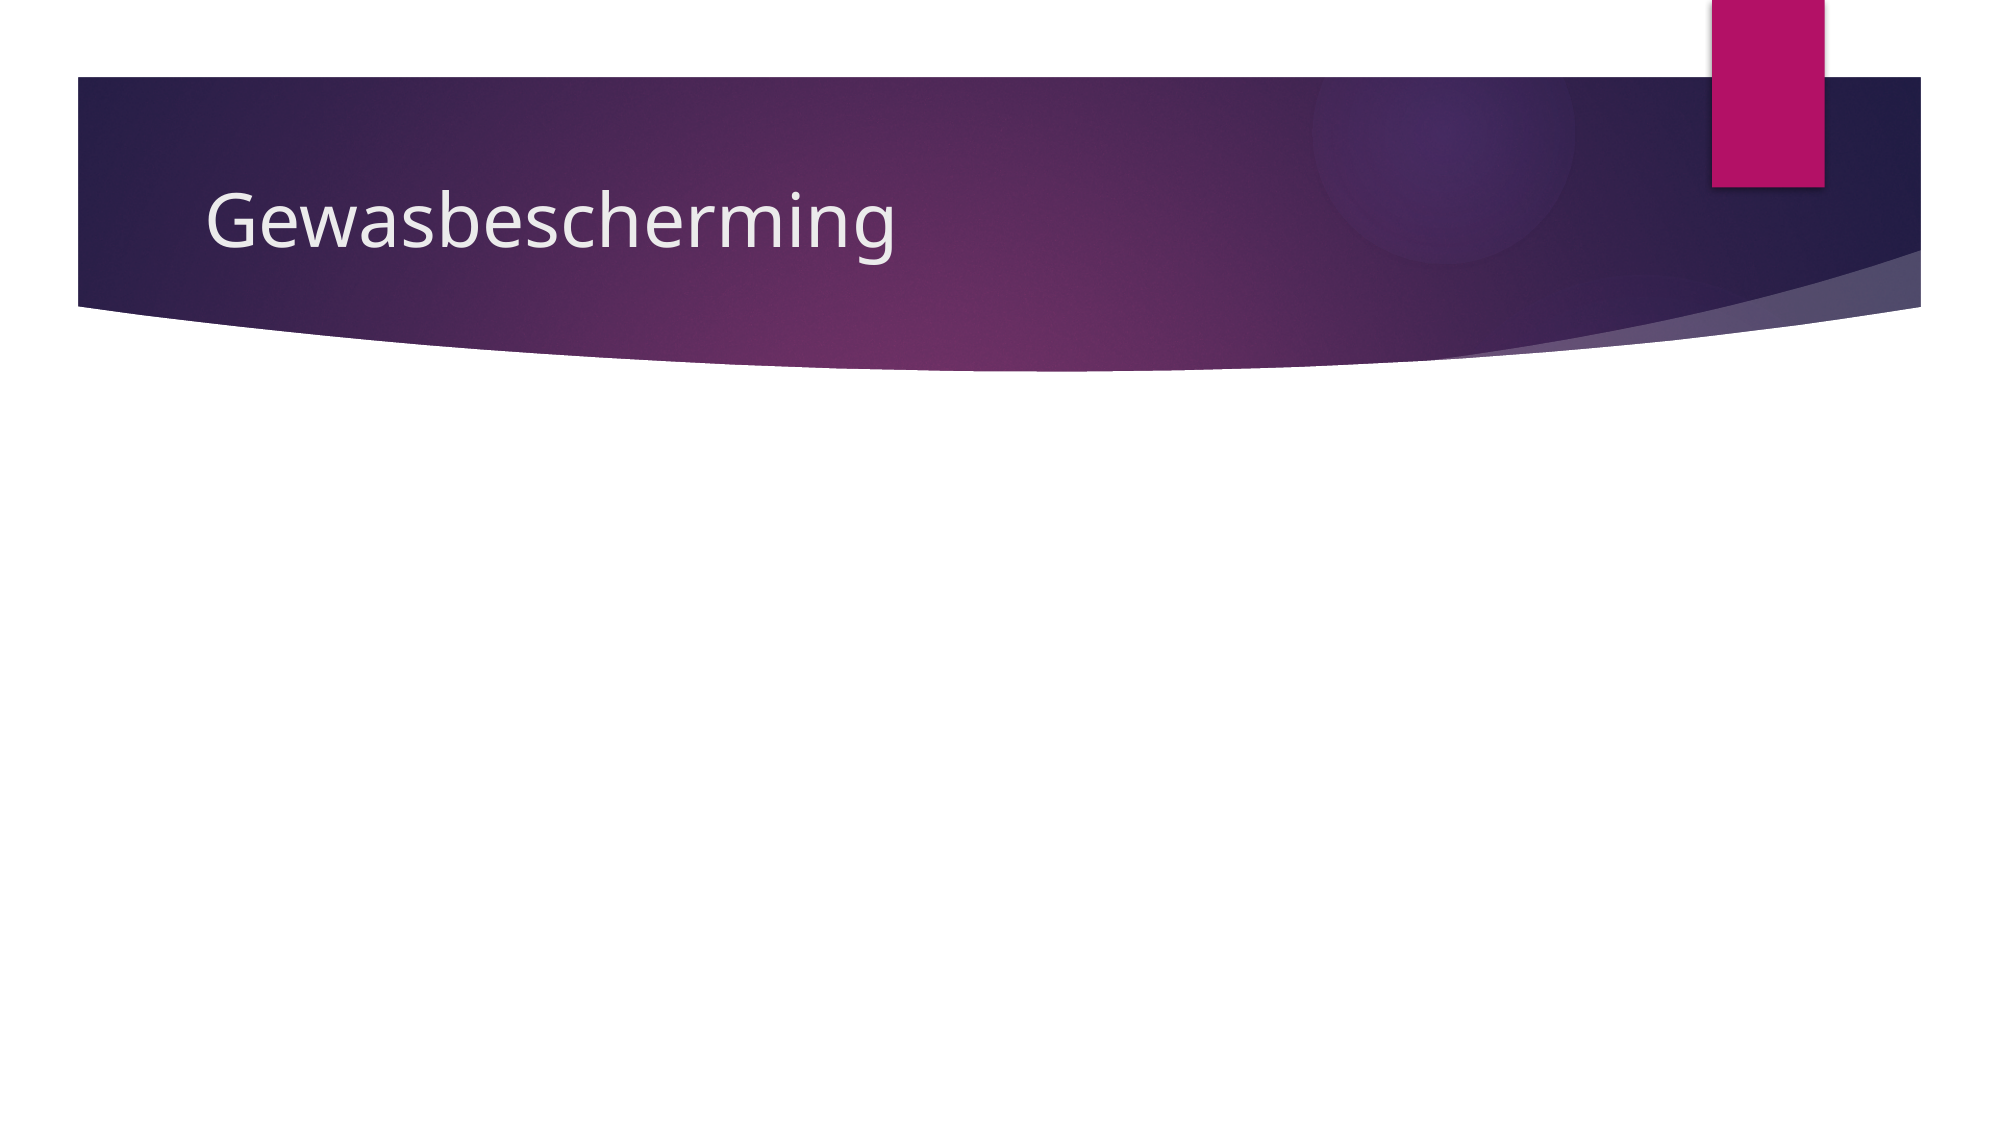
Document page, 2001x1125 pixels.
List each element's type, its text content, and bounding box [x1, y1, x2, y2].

title Gewasbescherming [189, 159, 1627, 276]
